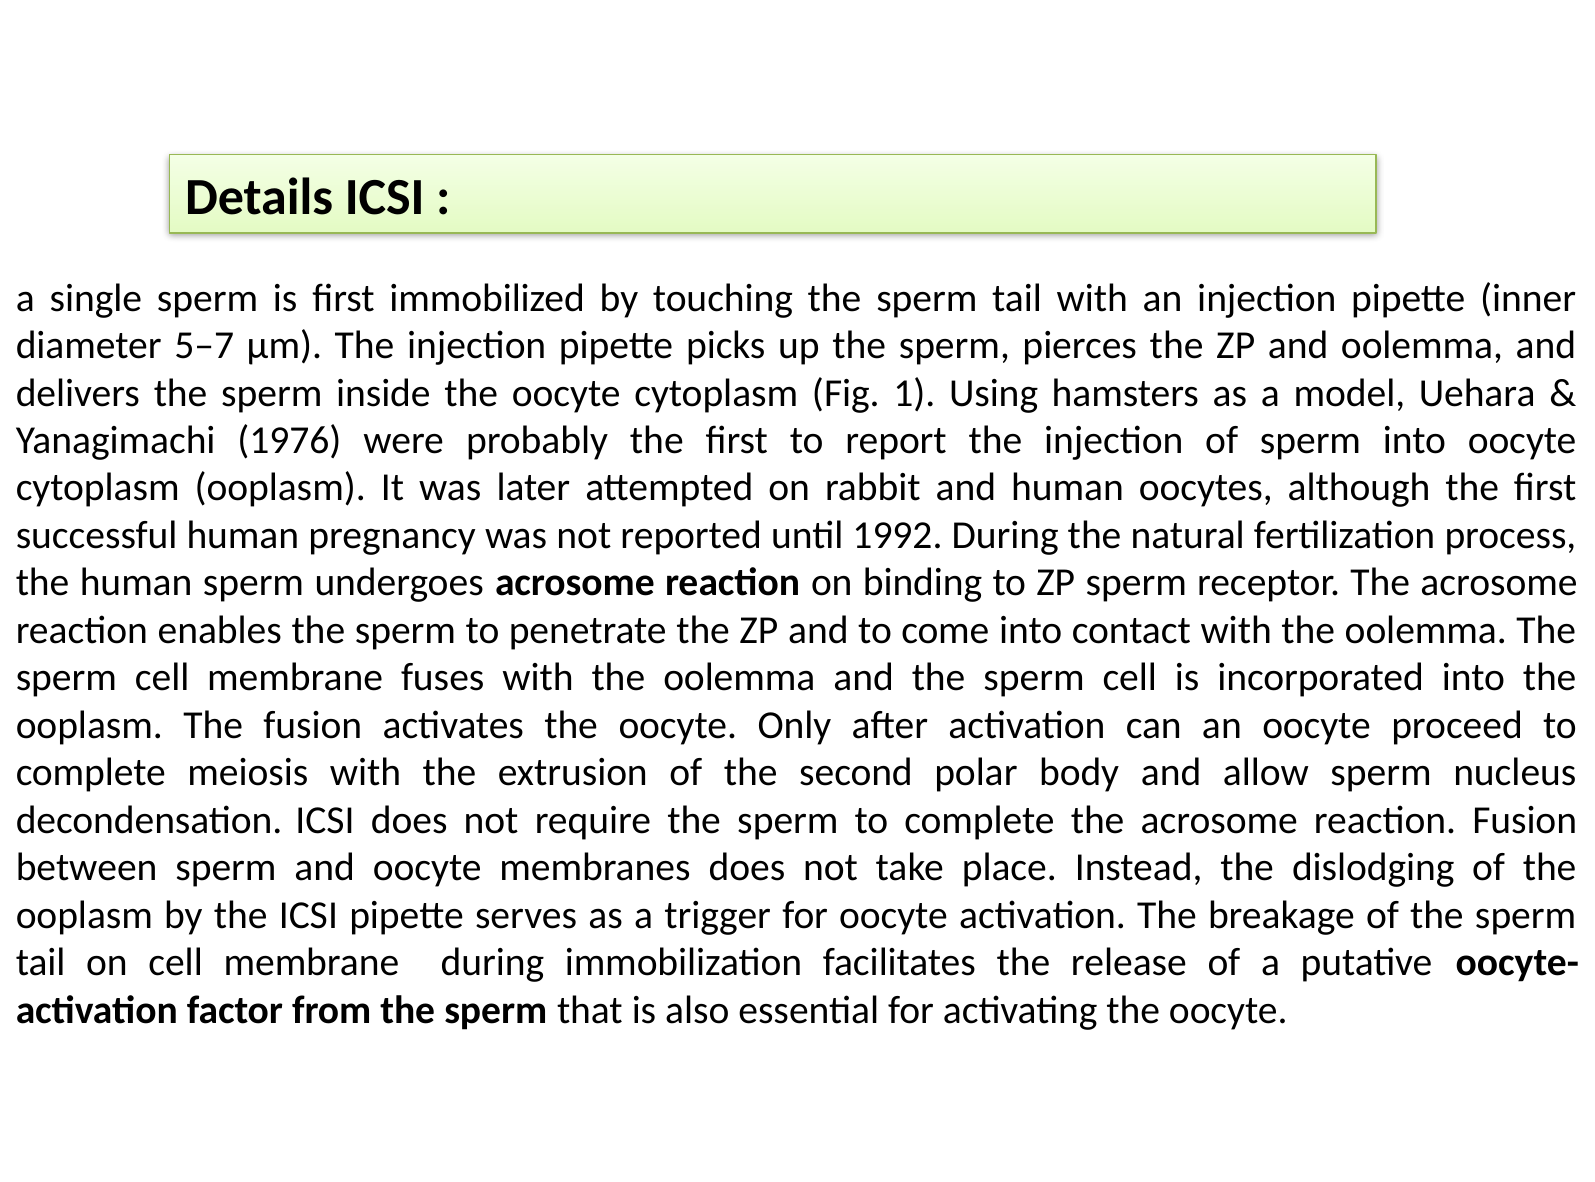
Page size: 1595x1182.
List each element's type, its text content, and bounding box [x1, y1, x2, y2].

text_box a single sperm is first immobilized by touching the sperm tail with an injection pipette (inner diameter 5–7 μm). The injection pipette picks up the sperm, pierces the ZP and oolemma, and delivers the sperm inside the oocyte cytoplasm (Fig. 1). Using hamsters as a model, Uehara & Yanagimachi (1976) were probably the first to report the injection of sperm into oocyte cytoplasm (ooplasm). It was later attempted on rabbit and human oocytes, although the first successful human pregnancy was not reported until 1992. During the natural fertilization process, the human sperm undergoes acrosome reaction on binding to ZP sperm receptor. The acrosome reaction enables the sperm to penetrate the ZP and to come into contact with the oolemma. The sperm cell membrane fuses with the oolemma and the sperm cell is incorporated into the ooplasm. The fusion activates the oocyte. Only after activation can an oocyte proceed to complete meiosis with the extrusion of the second polar body and allow sperm nucleus decondensation. ICSI does not require the sperm to complete the acrosome reaction. Fusion between sperm and oocyte membranes does not take place. Instead, the dislodging of the ooplasm by the ICSI pipette serves as a trigger for oocyte activation. The breakage of the sperm tail on cell membrane during immobilization facilitates the release of a putative oocyte-activation factor from the sperm that is also essential for activating the oocyte. [0, 263, 1595, 1039]
text_box Details ICSI : [169, 154, 1377, 234]
